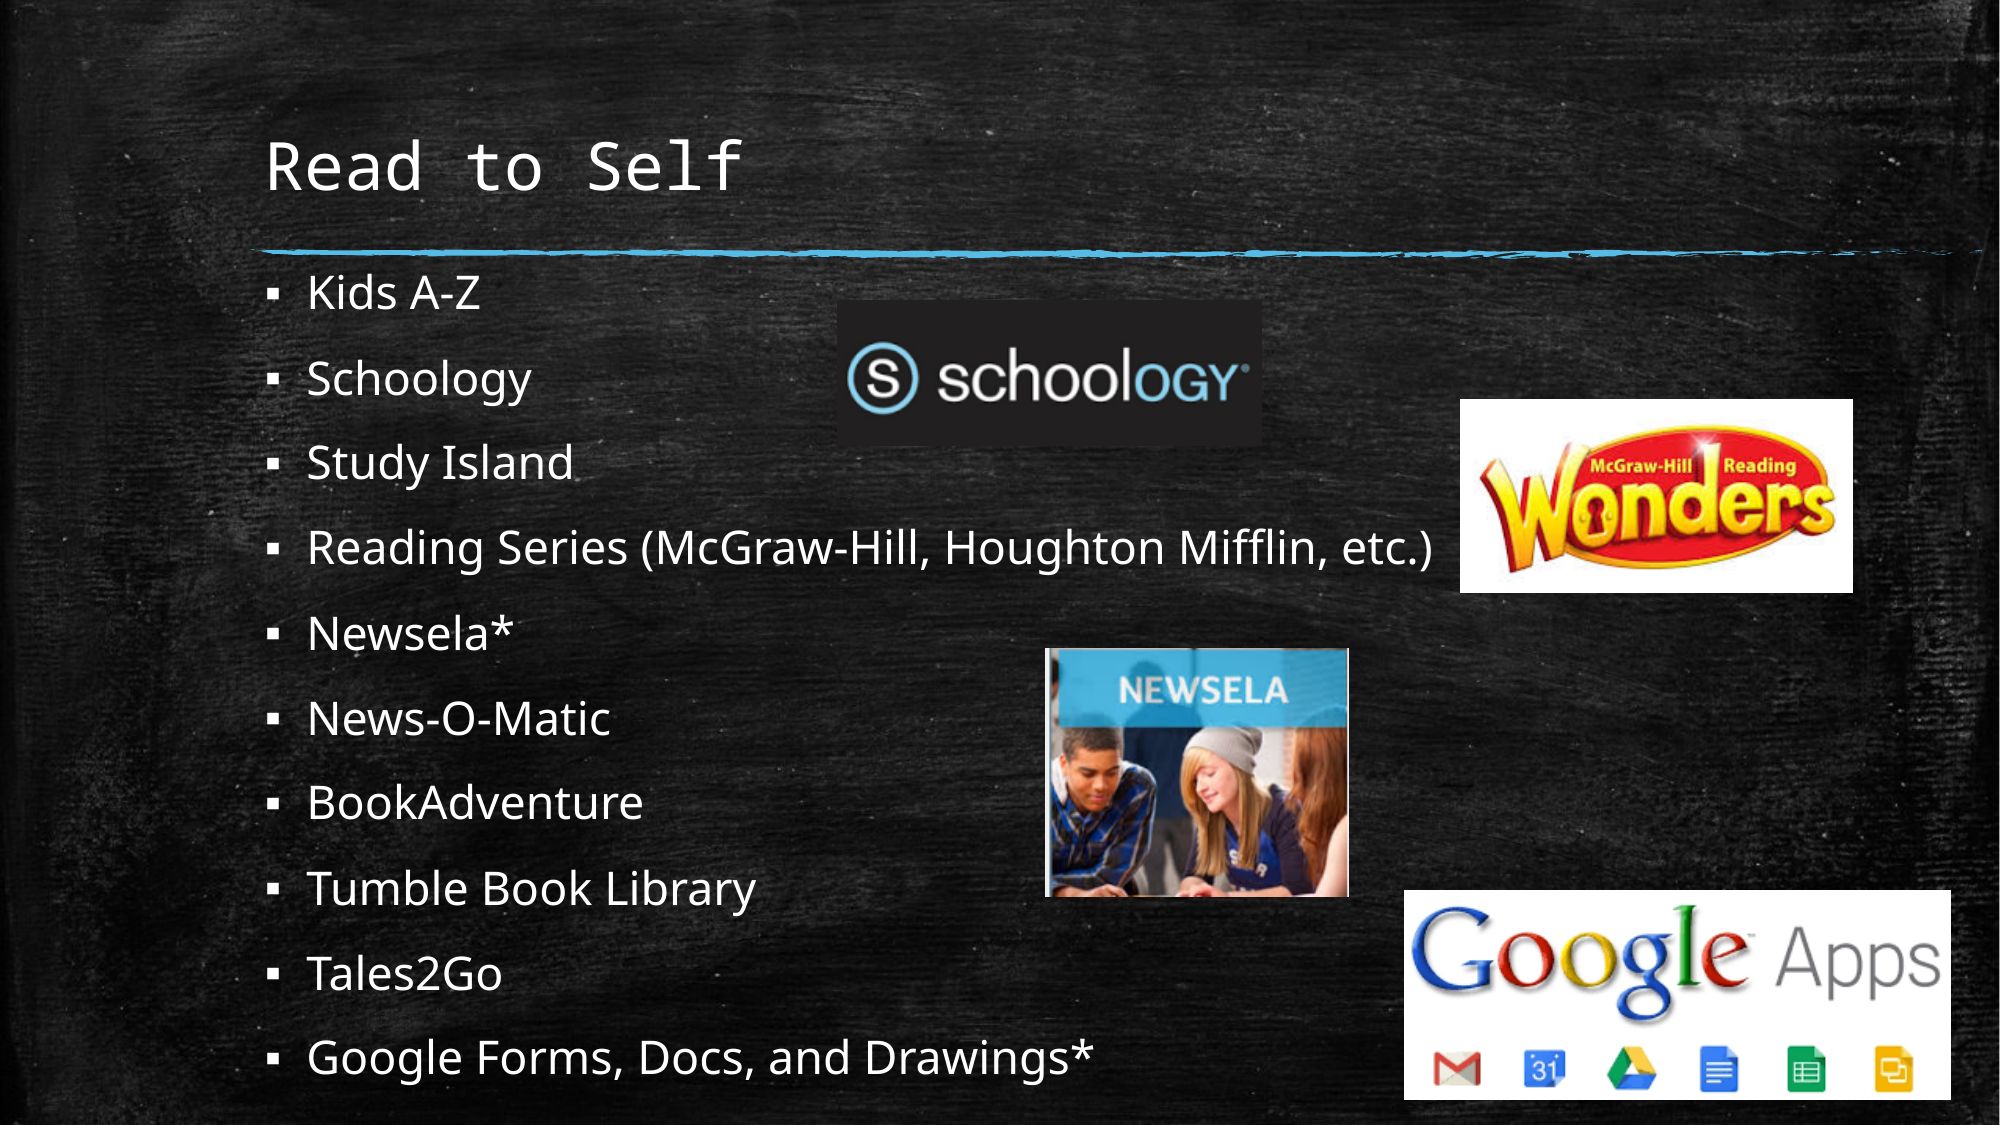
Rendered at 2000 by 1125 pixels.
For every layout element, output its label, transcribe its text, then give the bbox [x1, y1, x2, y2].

picture [1404, 890, 1951, 1100]
picture [837, 299, 1263, 446]
picture [1460, 399, 1853, 593]
picture [1045, 648, 1349, 897]
list Kids A-Z Schoology Study Island Reading Series (McGraw-Hill, Houghton Mifflin, etc.) Newsela* News-O-Matic BookAdventure Tumble Book Library Tales2Go Google Forms, Docs, and Drawings* [249, 262, 1750, 1100]
title Read to Self [249, 45, 1750, 213]
